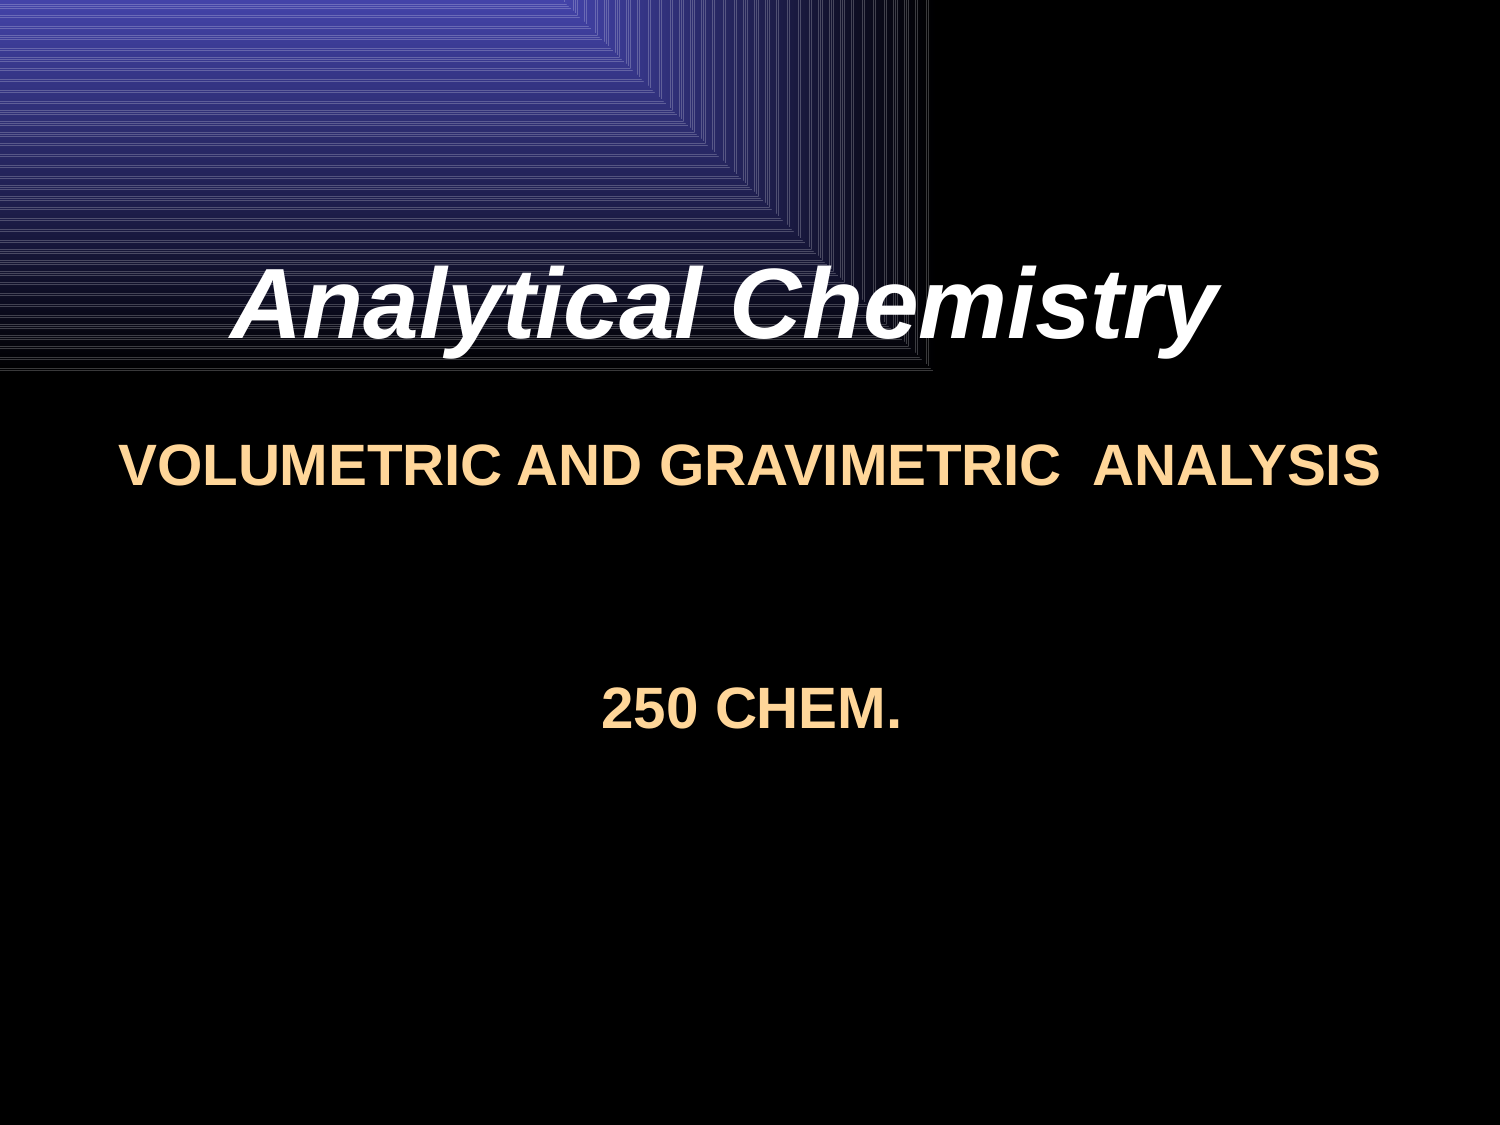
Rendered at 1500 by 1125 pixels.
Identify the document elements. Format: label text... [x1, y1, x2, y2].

text_box 250 Chem. [586, 662, 918, 748]
title Volumetric and Gravimetric analysis [112, 437, 1388, 563]
list Analytical Chemistry [87, 112, 1363, 359]
